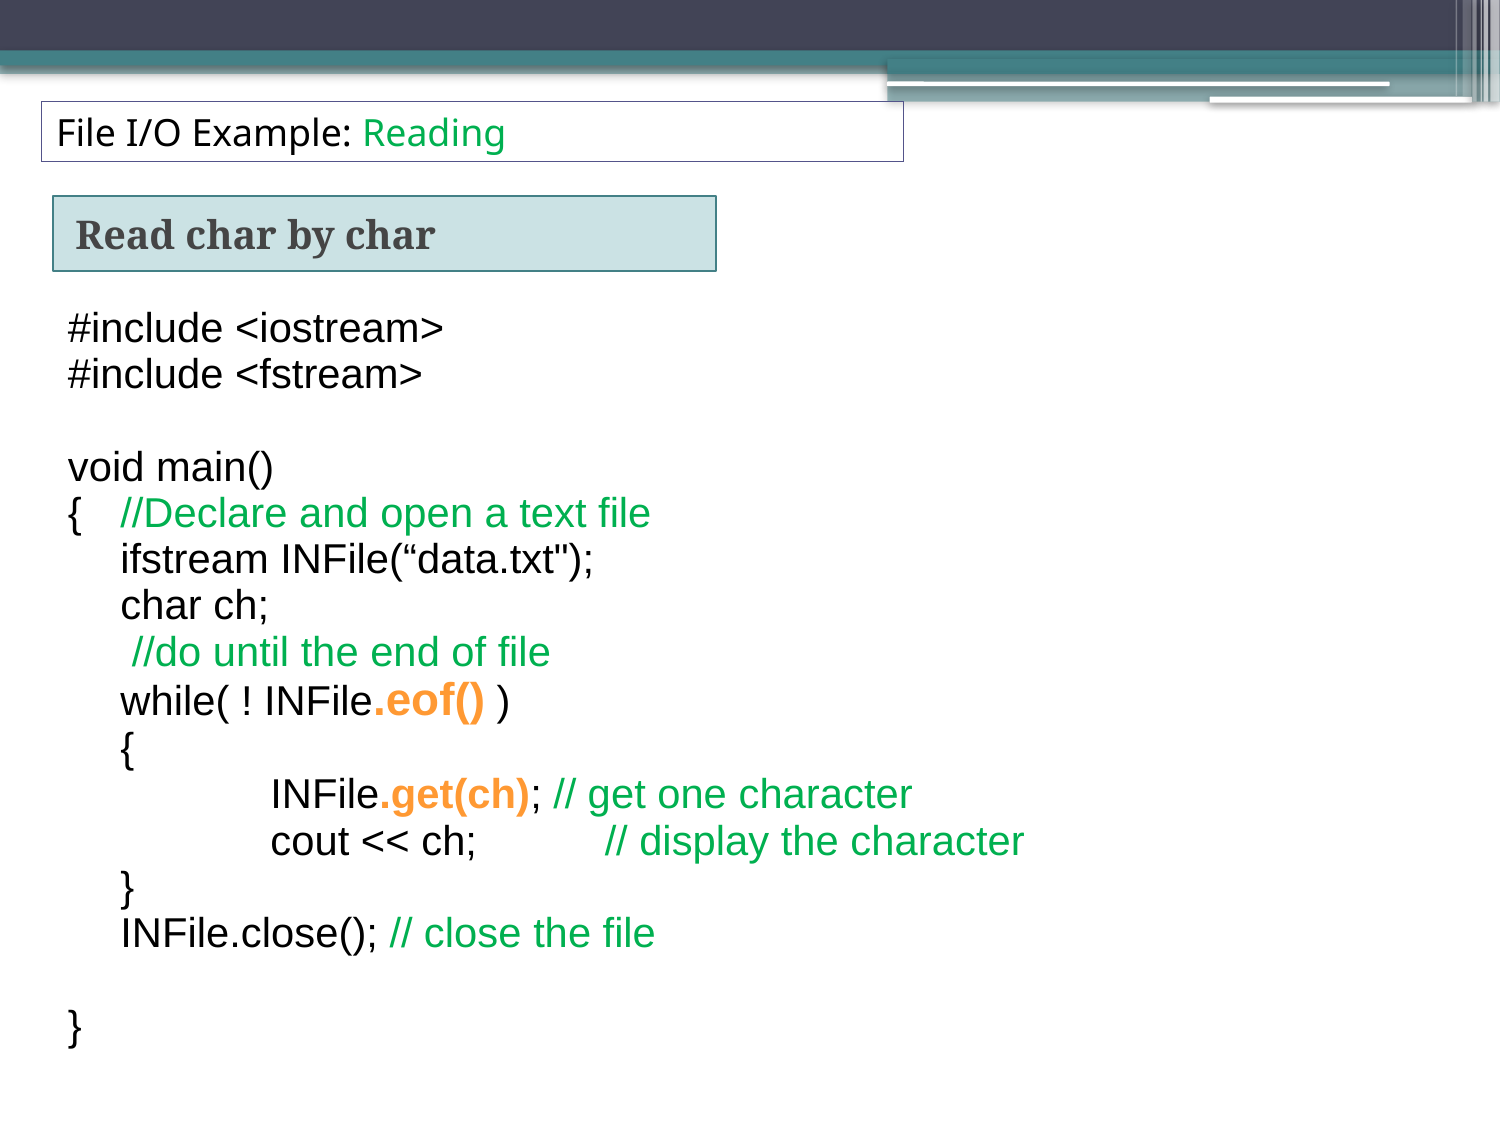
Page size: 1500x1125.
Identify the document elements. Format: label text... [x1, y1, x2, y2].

list Read char by char [52, 195, 717, 272]
text_box File I/O Example: Reading [41, 101, 904, 162]
list #include <iostream> #include <fstream> void main() { //Declare and open a text file ifstream INFile(“data.txt"); char ch; //do until the end of file while( ! INFile.eof() ) { INFile.get(ch); // get one character cout << ch; // display the character } INFile.close(); // close the file } [53, 302, 1223, 1094]
